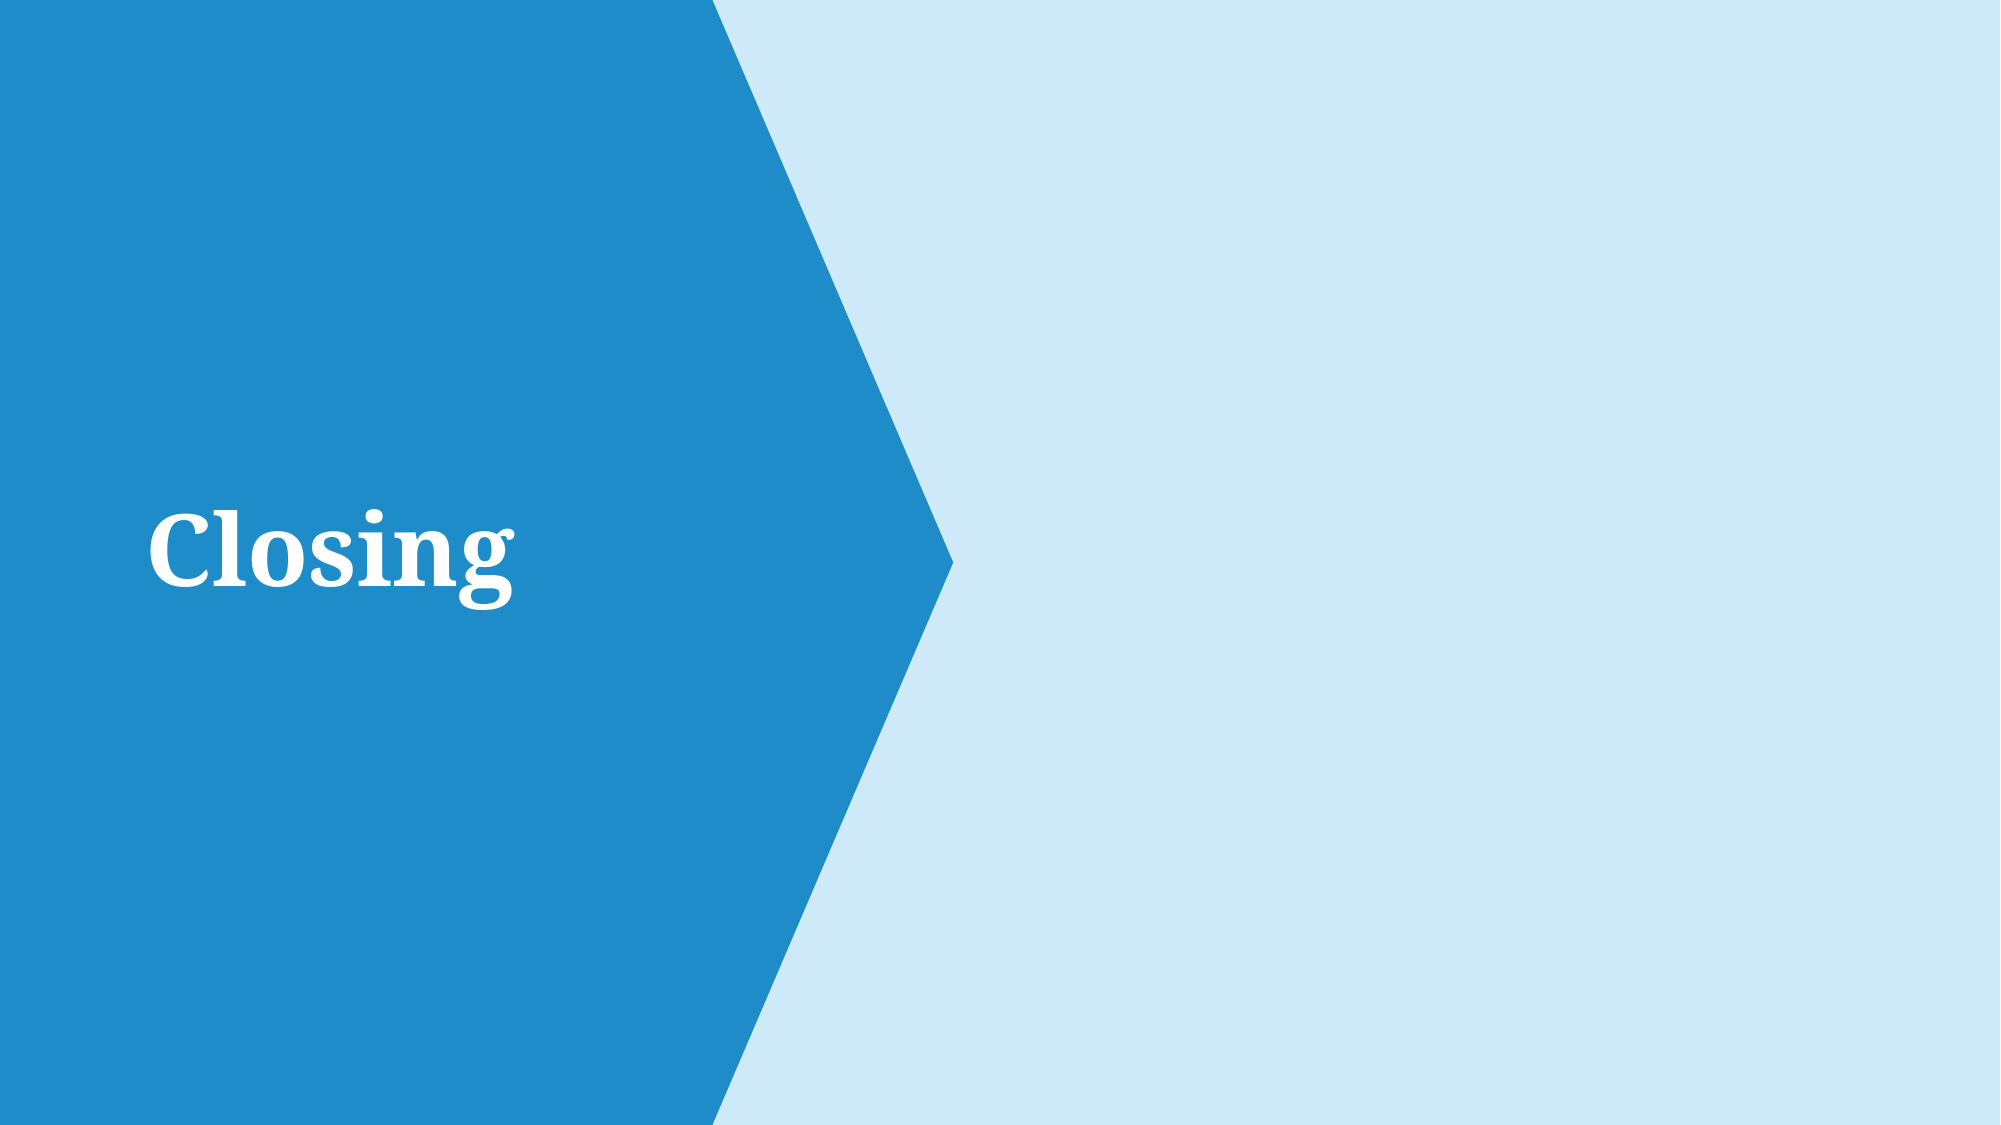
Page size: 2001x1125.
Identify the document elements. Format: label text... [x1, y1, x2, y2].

title Closing [130, 508, 790, 601]
